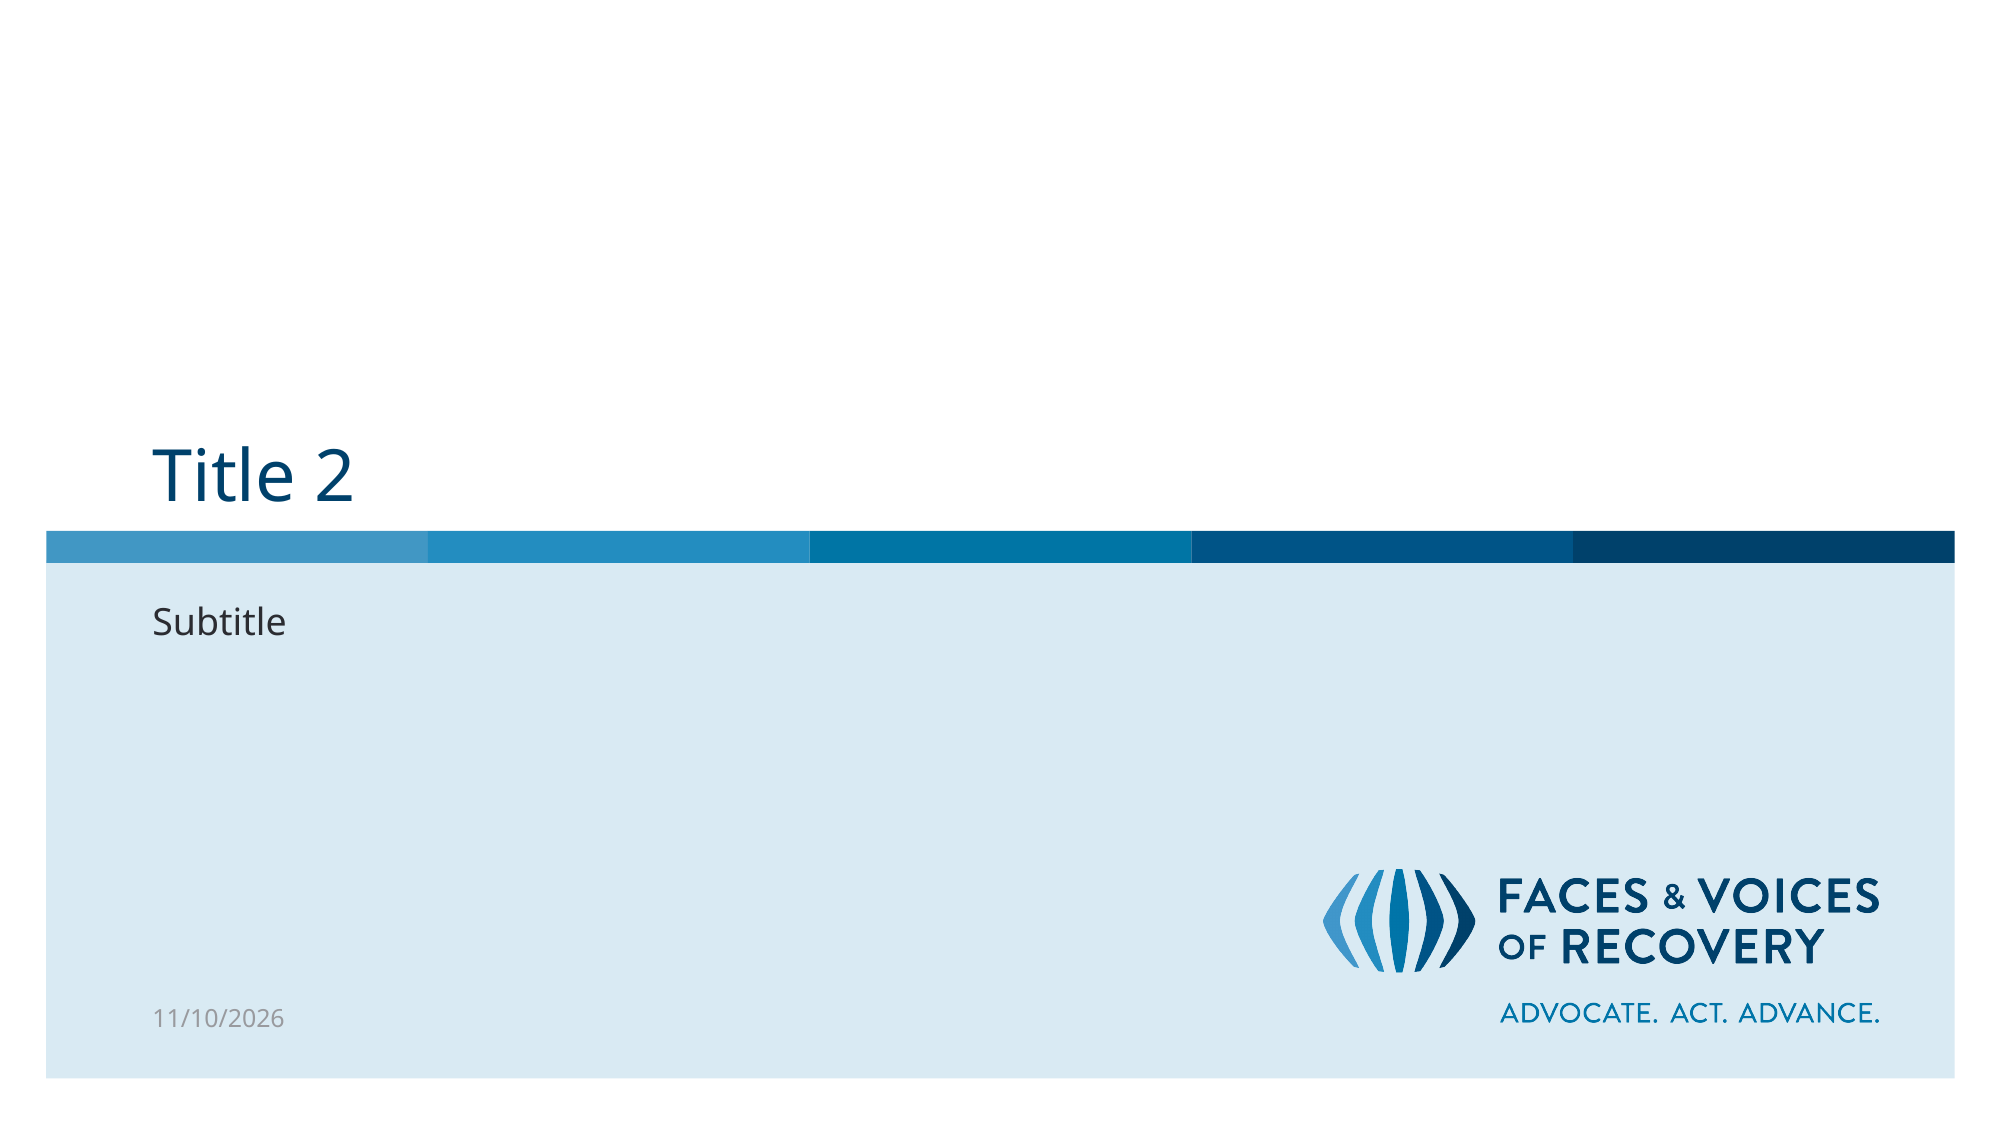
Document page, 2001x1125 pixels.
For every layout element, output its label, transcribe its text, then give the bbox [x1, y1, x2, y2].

picture [1674, 1019, 1685, 1023]
subtitle Subtitle [137, 569, 1638, 672]
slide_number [137, 989, 588, 1050]
picture [1526, 1006, 1535, 1019]
picture [1606, 1019, 1617, 1023]
picture [1563, 1006, 1577, 1019]
picture [1504, 1019, 1515, 1023]
picture [1764, 1006, 1774, 1019]
picture [1799, 1019, 1810, 1023]
picture [1323, 869, 1879, 1023]
picture [1821, 1011, 1831, 1023]
picture [1742, 1019, 1753, 1023]
title Title 2 [137, 421, 1638, 524]
